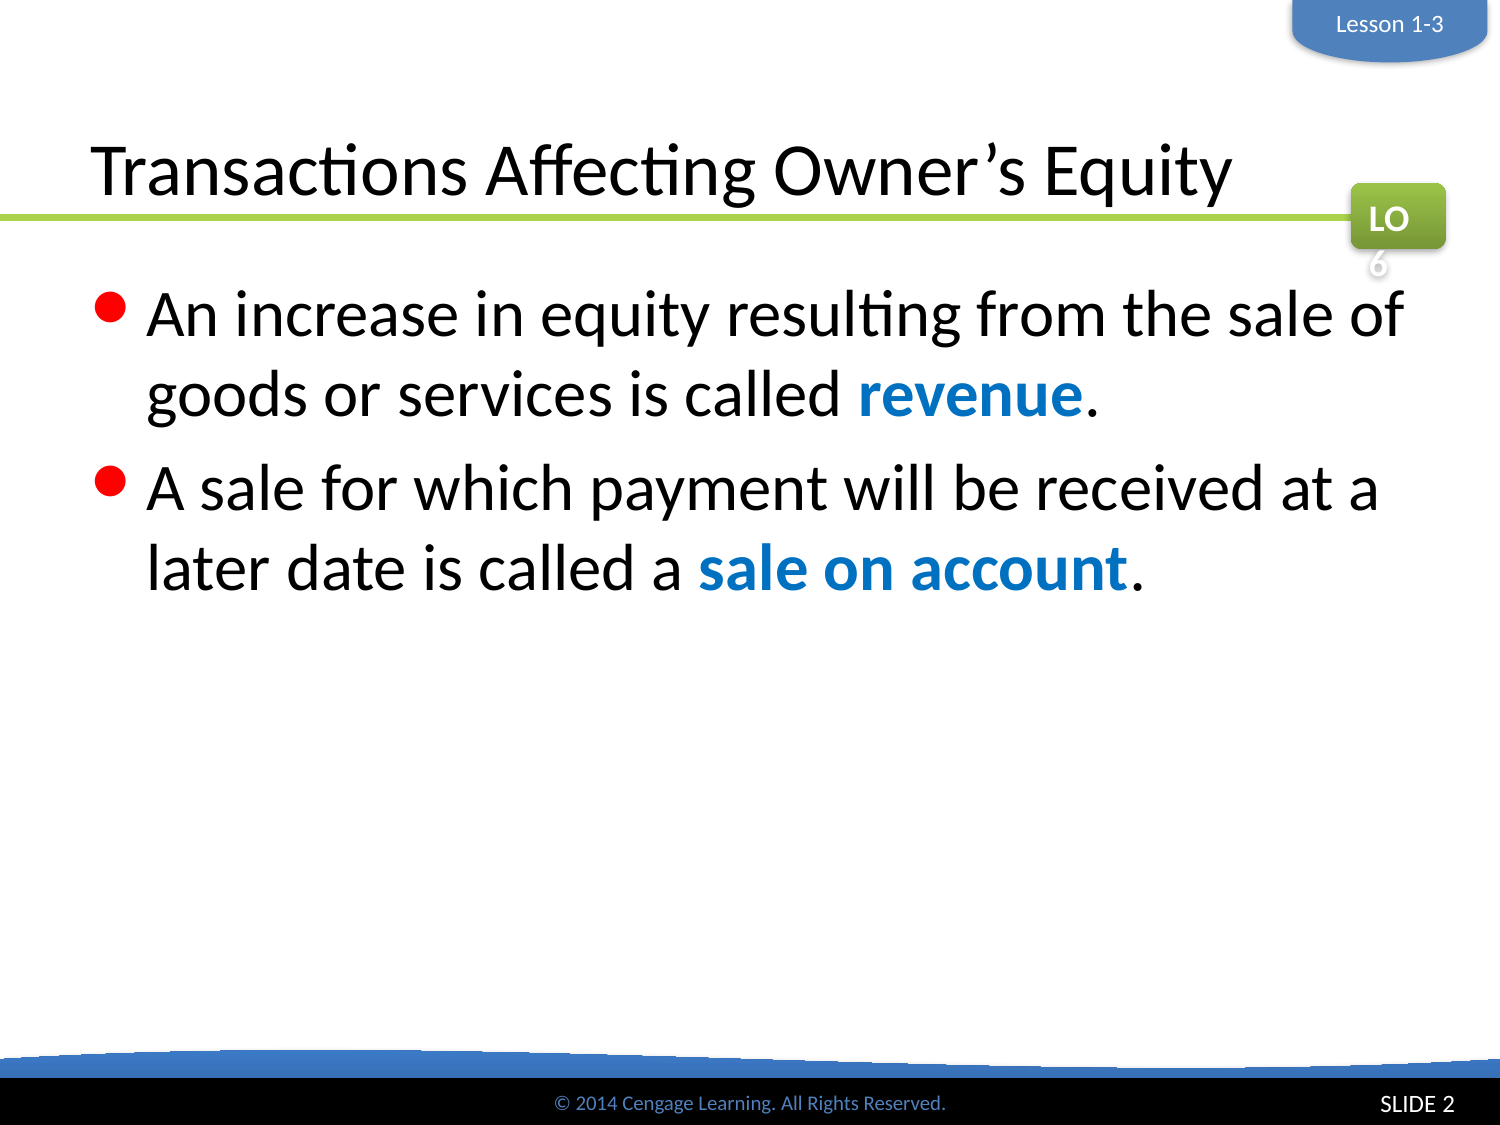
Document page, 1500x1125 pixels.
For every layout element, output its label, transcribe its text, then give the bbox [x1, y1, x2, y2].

title Transactions Affecting Owner’s Equity [75, 29, 1350, 218]
text_box [1292, 0, 1488, 63]
text_box Lesson 1-3 [1321, 0, 1459, 45]
text_box LO6 [1350, 183, 1446, 250]
list An increase in equity resulting from the sale of goods or services is called revenue. A sale for which payment will be received at a later date is called a sale on account. [75, 262, 1425, 1005]
slide_number SLIDE 2 [1170, 1080, 1470, 1125]
